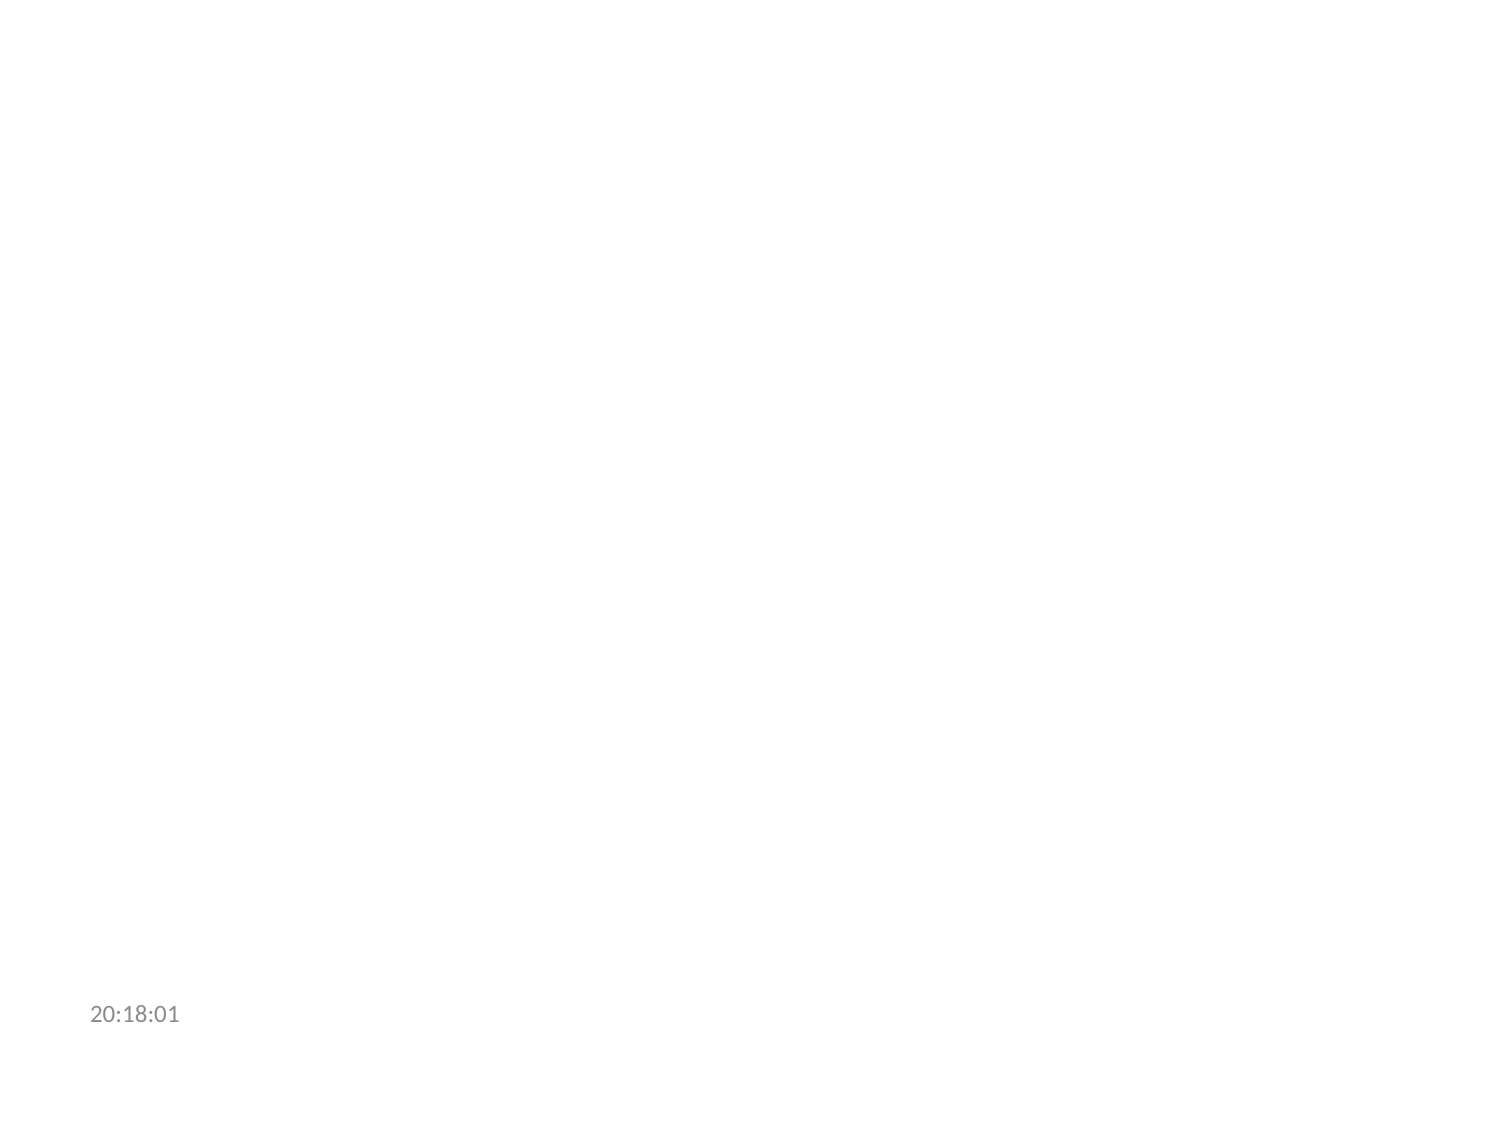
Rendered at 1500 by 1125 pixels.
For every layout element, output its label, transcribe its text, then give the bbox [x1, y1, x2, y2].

text_box 15:35:09 [75, 982, 425, 1043]
